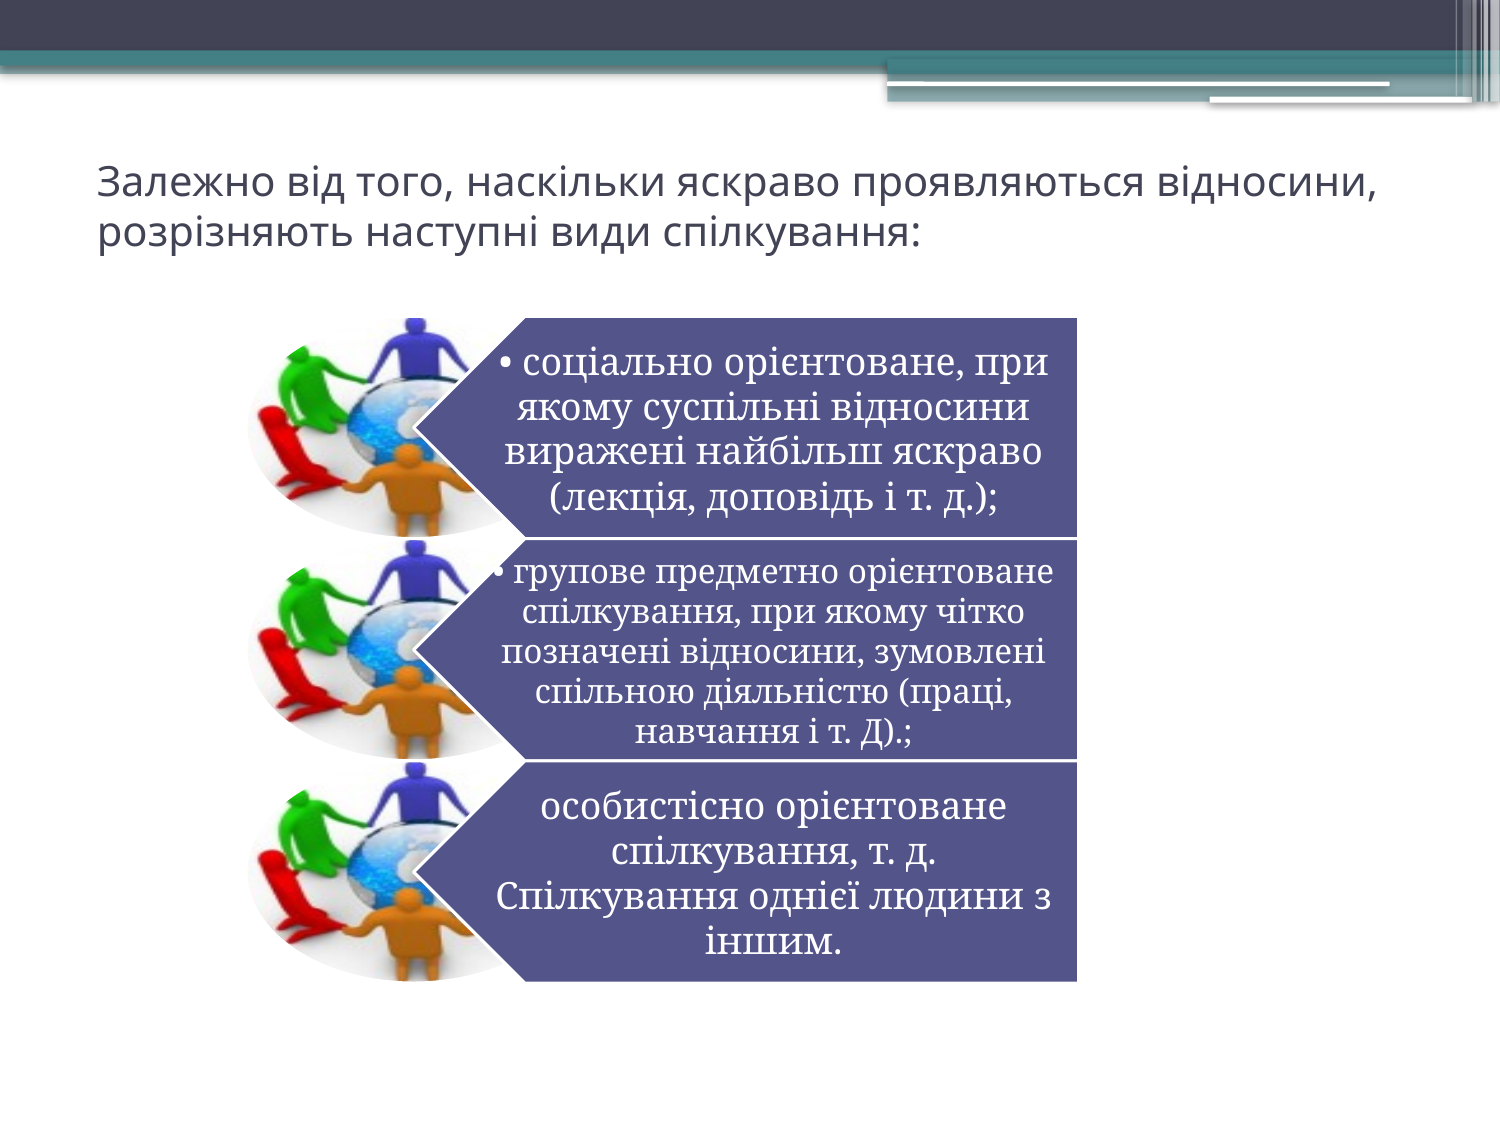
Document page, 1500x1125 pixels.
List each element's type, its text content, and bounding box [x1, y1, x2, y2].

title Залежно від того, наскільки яскраво проявляються відносини, розрізняють наступні види спілкування: [82, 117, 1432, 293]
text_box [245, 316, 1247, 984]
